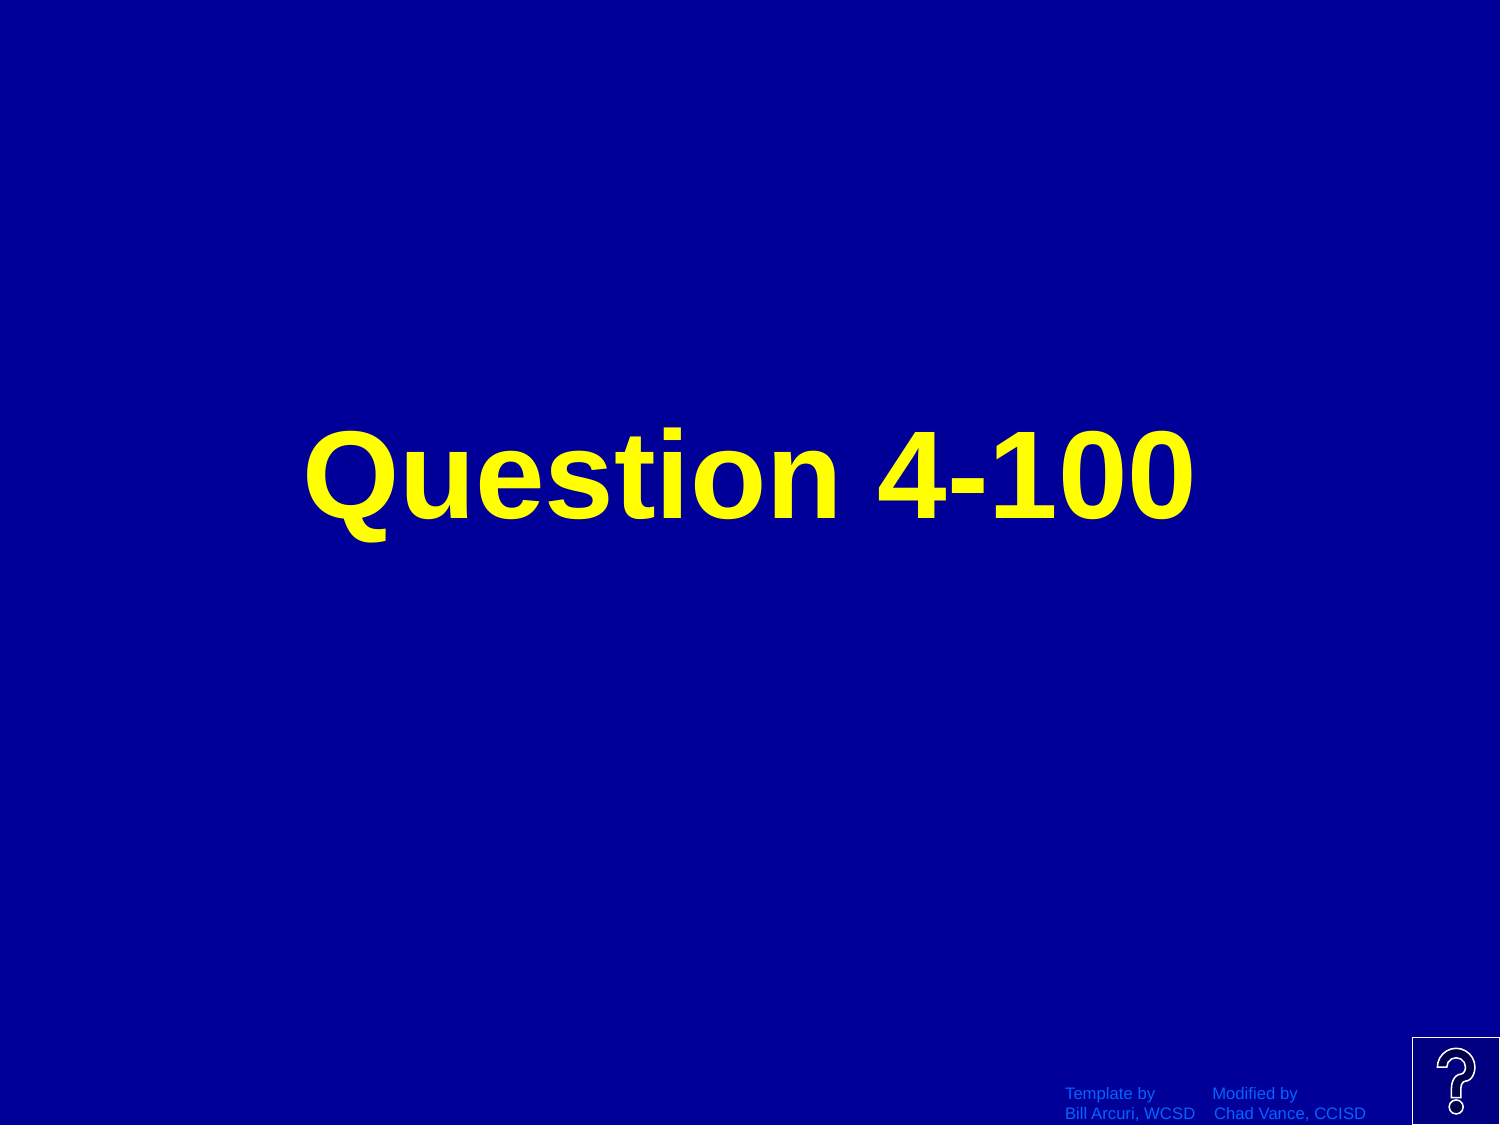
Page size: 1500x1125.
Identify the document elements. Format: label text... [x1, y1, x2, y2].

title Question 4-100 [112, 374, 1388, 563]
slide_number Template by Modified by Bill Arcuri, WCSD Chad Vance, CCISD [1049, 1074, 1412, 1125]
text_box [1412, 1037, 1500, 1125]
